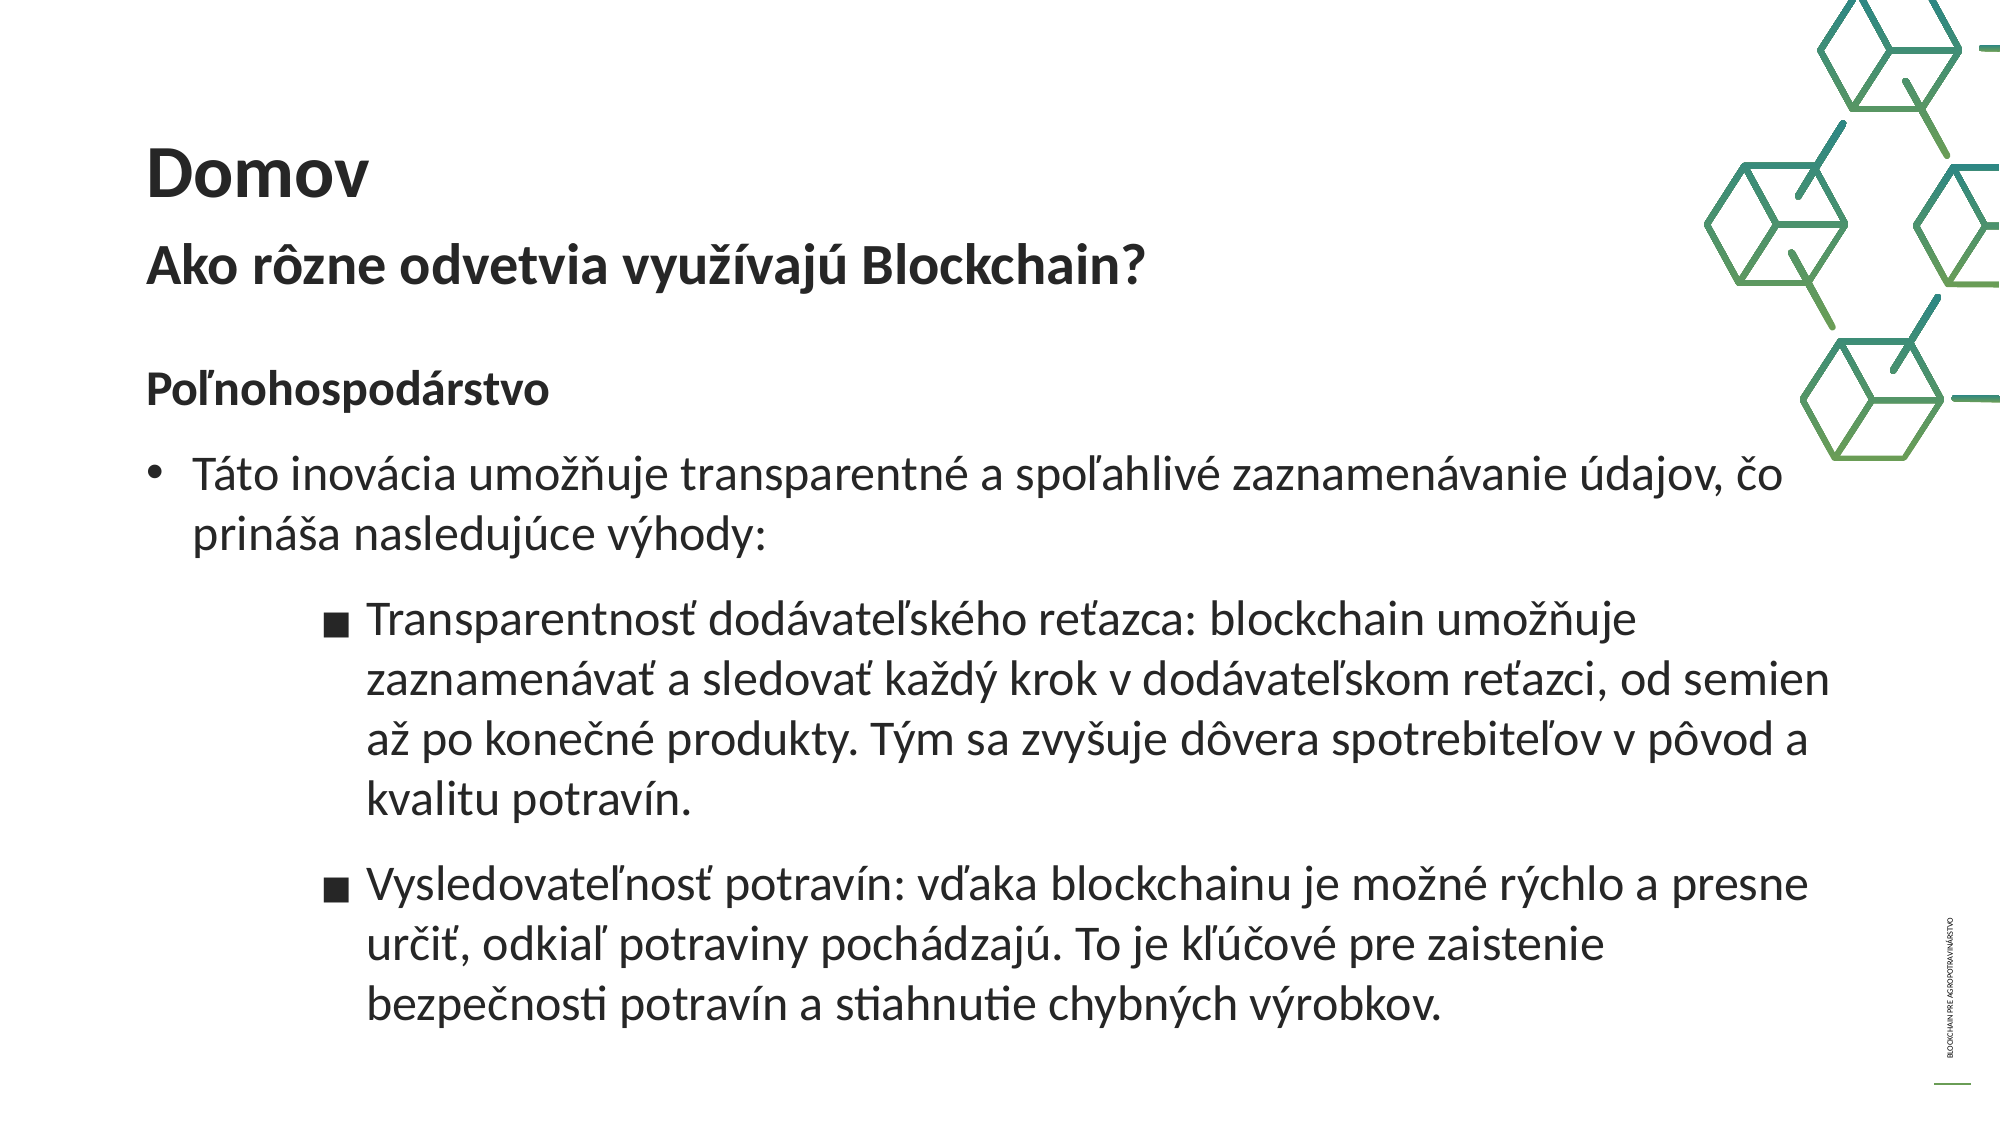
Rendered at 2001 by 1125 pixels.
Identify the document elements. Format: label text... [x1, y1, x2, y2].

list Poľnohospodárstvo Táto inovácia umožňuje transparentné a spoľahlivé zaznamenávanie údajov, čo prináša nasledujúce výhody: Transparentnosť dodávateľského reťazca: blockchain umožňuje zaznamenávať a sledovať každý krok v dodávateľskom reťazci, od semien až po konečné produkty. Tým sa zvyšuje dôvera spotrebiteľov v pôvod a kvalitu potravín. Vysledovateľnosť potravín: vďaka blockchainu je možné rýchlo a presne určiť, odkiaľ potraviny pochádzajú. To je kľúčové pre zaistenie bezpečnosti potravín a stiahnutie chybných výrobkov. [130, 348, 1869, 1080]
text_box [1703, 0, 2000, 462]
list Domov Ako rôzne odvetvia využívajú Blockchain? [130, 124, 1698, 337]
